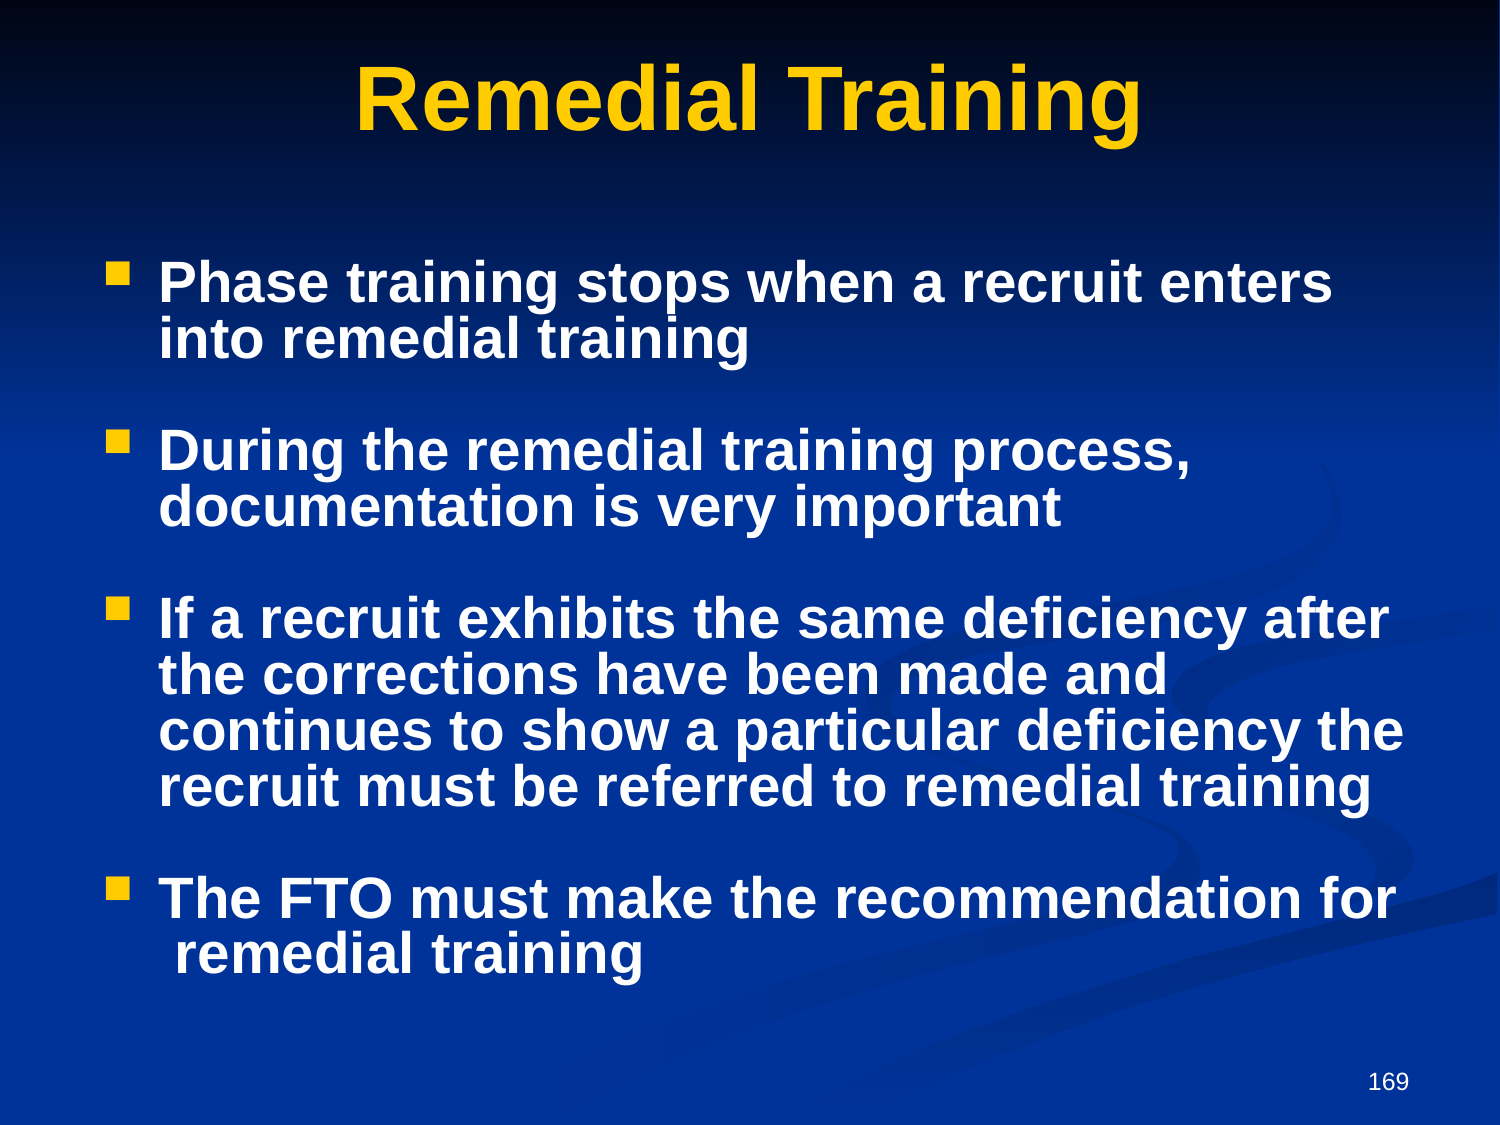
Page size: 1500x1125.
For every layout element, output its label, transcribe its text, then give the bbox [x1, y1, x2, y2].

list Phase training stops when a recruit enters into remedial training During the remedial training process, documentation is very important If a recruit exhibits the same deficiency after the corrections have been made and continues to show a particular deficiency the recruit must be referred to remedial training The FTO must make the recommendation for remedial training [87, 249, 1438, 1125]
title Remedial Training [74, 0, 1426, 188]
